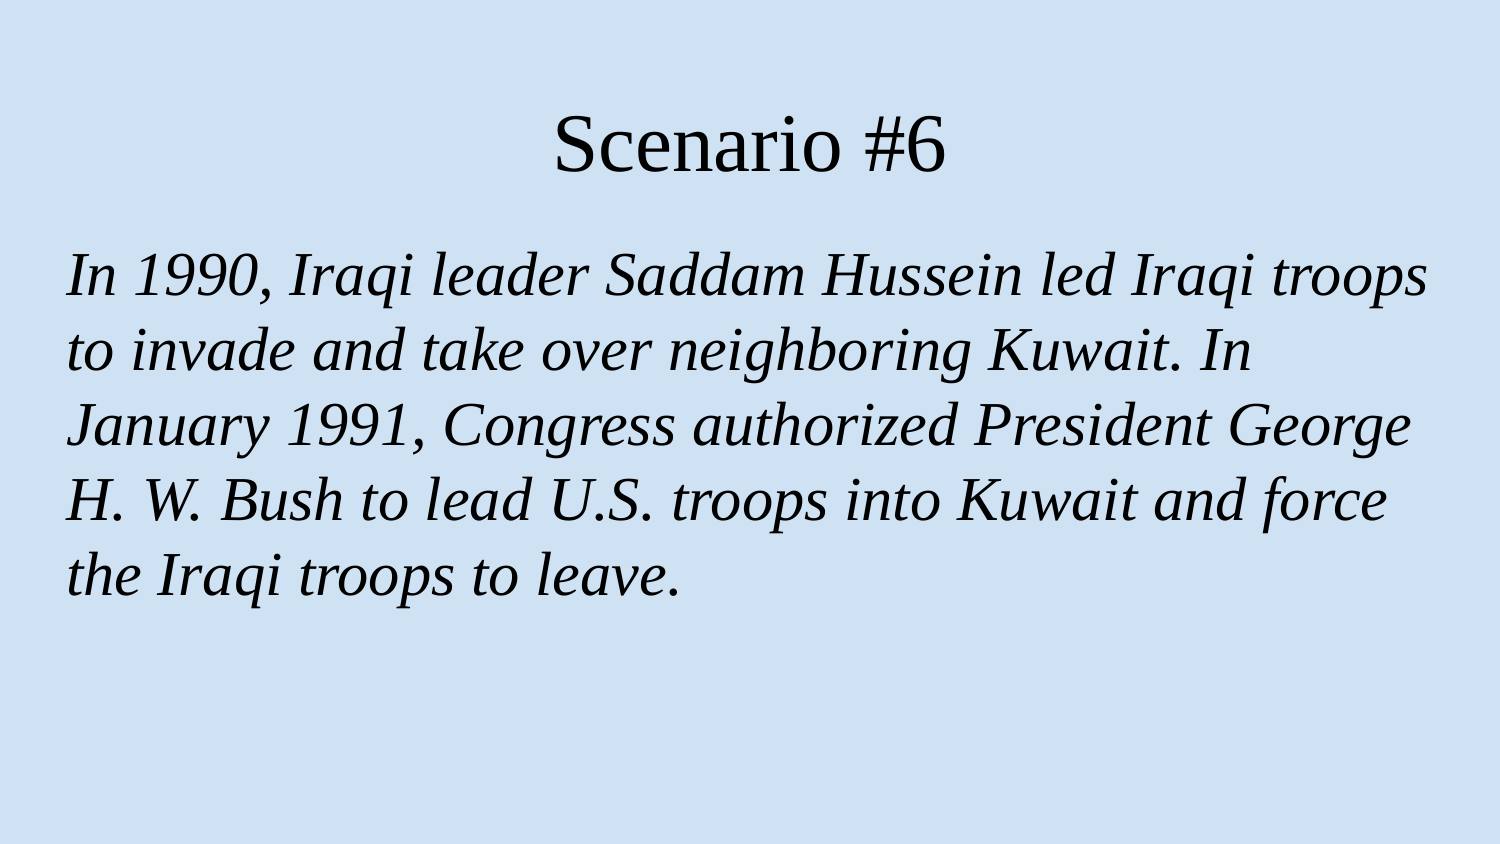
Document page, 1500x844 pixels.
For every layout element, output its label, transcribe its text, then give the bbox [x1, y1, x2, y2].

title Scenario #6 [51, 72, 1449, 167]
list In 1990, Iraqi leader Saddam Hussein led Iraqi troops to invade and take over neighboring Kuwait. In January 1991, Congress authorized President George H. W. Bush to lead U.S. troops into Kuwait and force the Iraqi troops to leave. [51, 218, 1449, 750]
